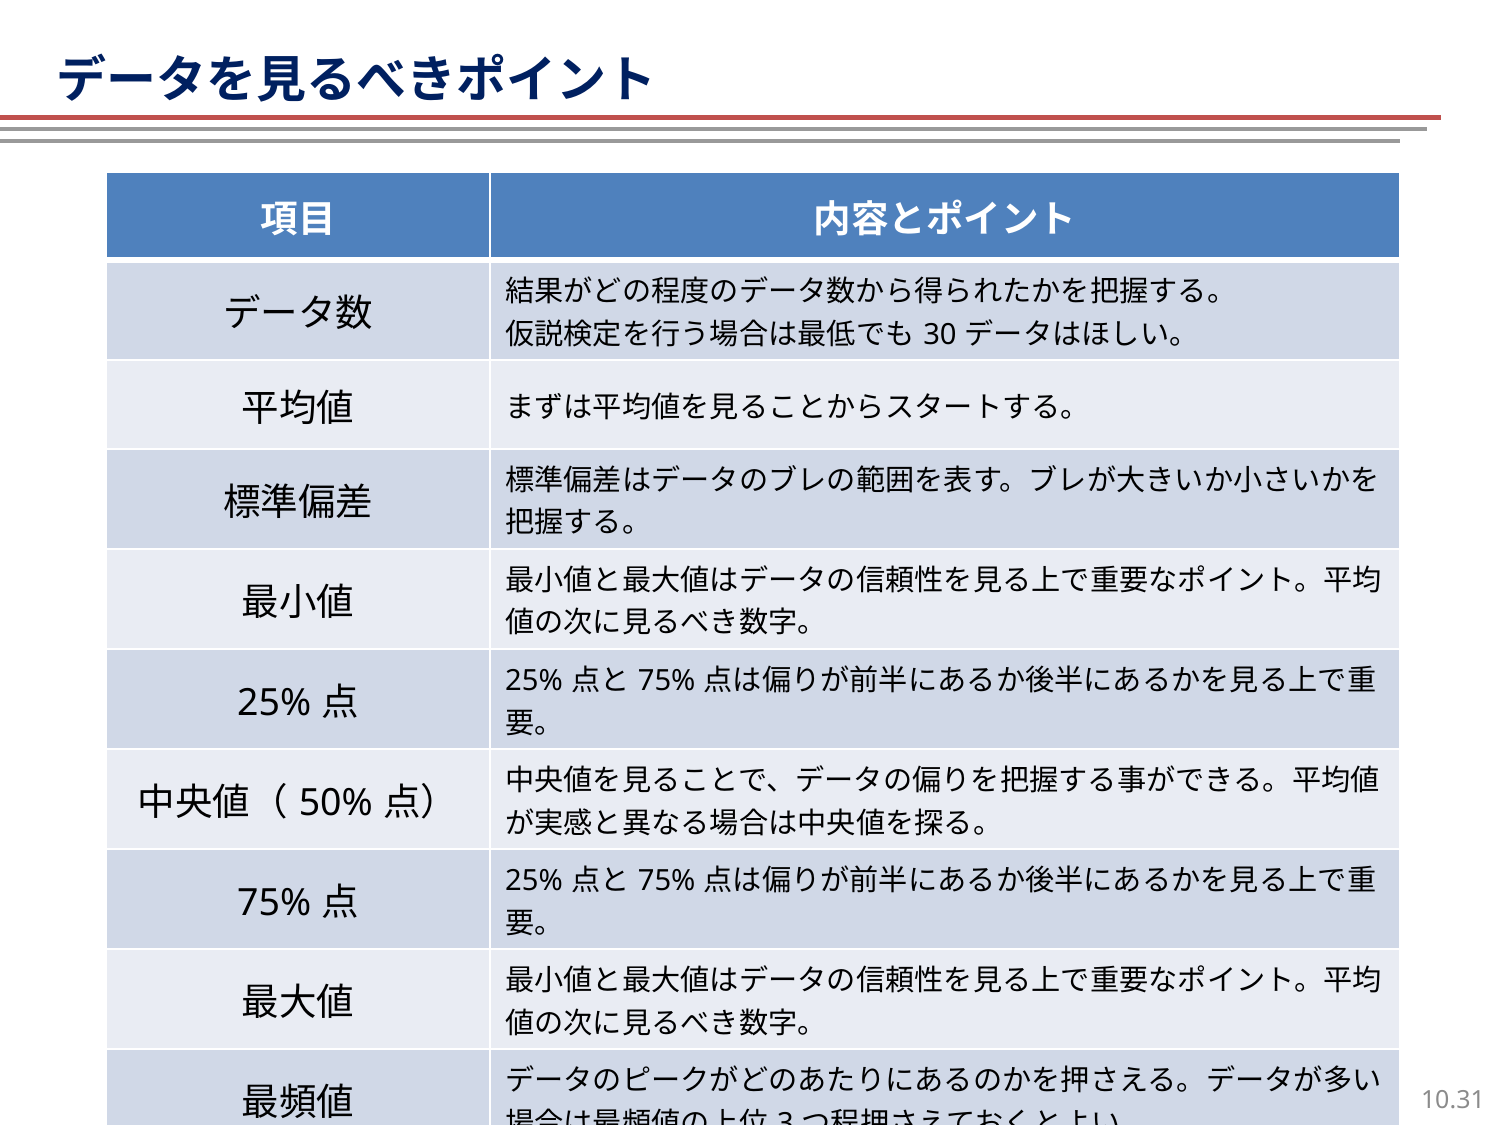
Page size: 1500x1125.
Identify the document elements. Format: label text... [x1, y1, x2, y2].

table_cell 最小値 [107, 550, 489, 648]
table_cell 平均値 [107, 361, 489, 448]
table_header 内容とポイント [491, 173, 1399, 257]
table_cell 最小値と最大値はデータの信頼性を見る上で重要なポイント。平均値の次に見るべき数字。 [491, 550, 1399, 648]
table_cell 75%点 [107, 850, 489, 948]
table_cell 25%点 [107, 650, 489, 748]
text_box データを見るべきポイント [41, 40, 1483, 169]
table_cell 結果がどの程度のデータ数から得られたかを把握する。 仮説検定を行う場合は最低でも30データはほしい。 [491, 263, 1399, 359]
table_cell 中央値（50%点） [107, 750, 489, 848]
table_cell 最頻値 [107, 1050, 489, 1125]
table_cell 標準偏差はデータのブレの範囲を表す。ブレが大きいか小さいかを把握する。 [491, 450, 1399, 548]
table_cell 中央値を見ることで、データの偏りを把握する事ができる。平均値が実感と異なる場合は中央値を探る。 [491, 750, 1399, 848]
table_cell まずは平均値を見ることからスタートする。 [491, 361, 1399, 448]
text_box [0, 151, 1461, 257]
table_cell 25%点と75%点は偏りが前半にあるか後半にあるかを見る上で重要。 [491, 650, 1399, 748]
table_cell 最小値と最大値はデータの信頼性を見る上で重要なポイント。平均値の次に見るべき数字。 [491, 950, 1399, 1048]
table_cell 標準偏差 [107, 450, 489, 548]
table_cell 最大値 [107, 950, 489, 1048]
table_cell 25%点と75%点は偏りが前半にあるか後半にあるかを見る上で重要。 [491, 850, 1399, 948]
table_cell データのピークがどのあたりにあるのかを押さえる。データが多い場合は最頻値の上位3つ程押さえておくとよい。 [491, 1050, 1399, 1125]
slide_number 30 [1400, 1065, 1500, 1125]
text_box [0, 17, 1461, 115]
table_header 項目 [107, 173, 489, 257]
table_cell データ数 [107, 263, 489, 359]
